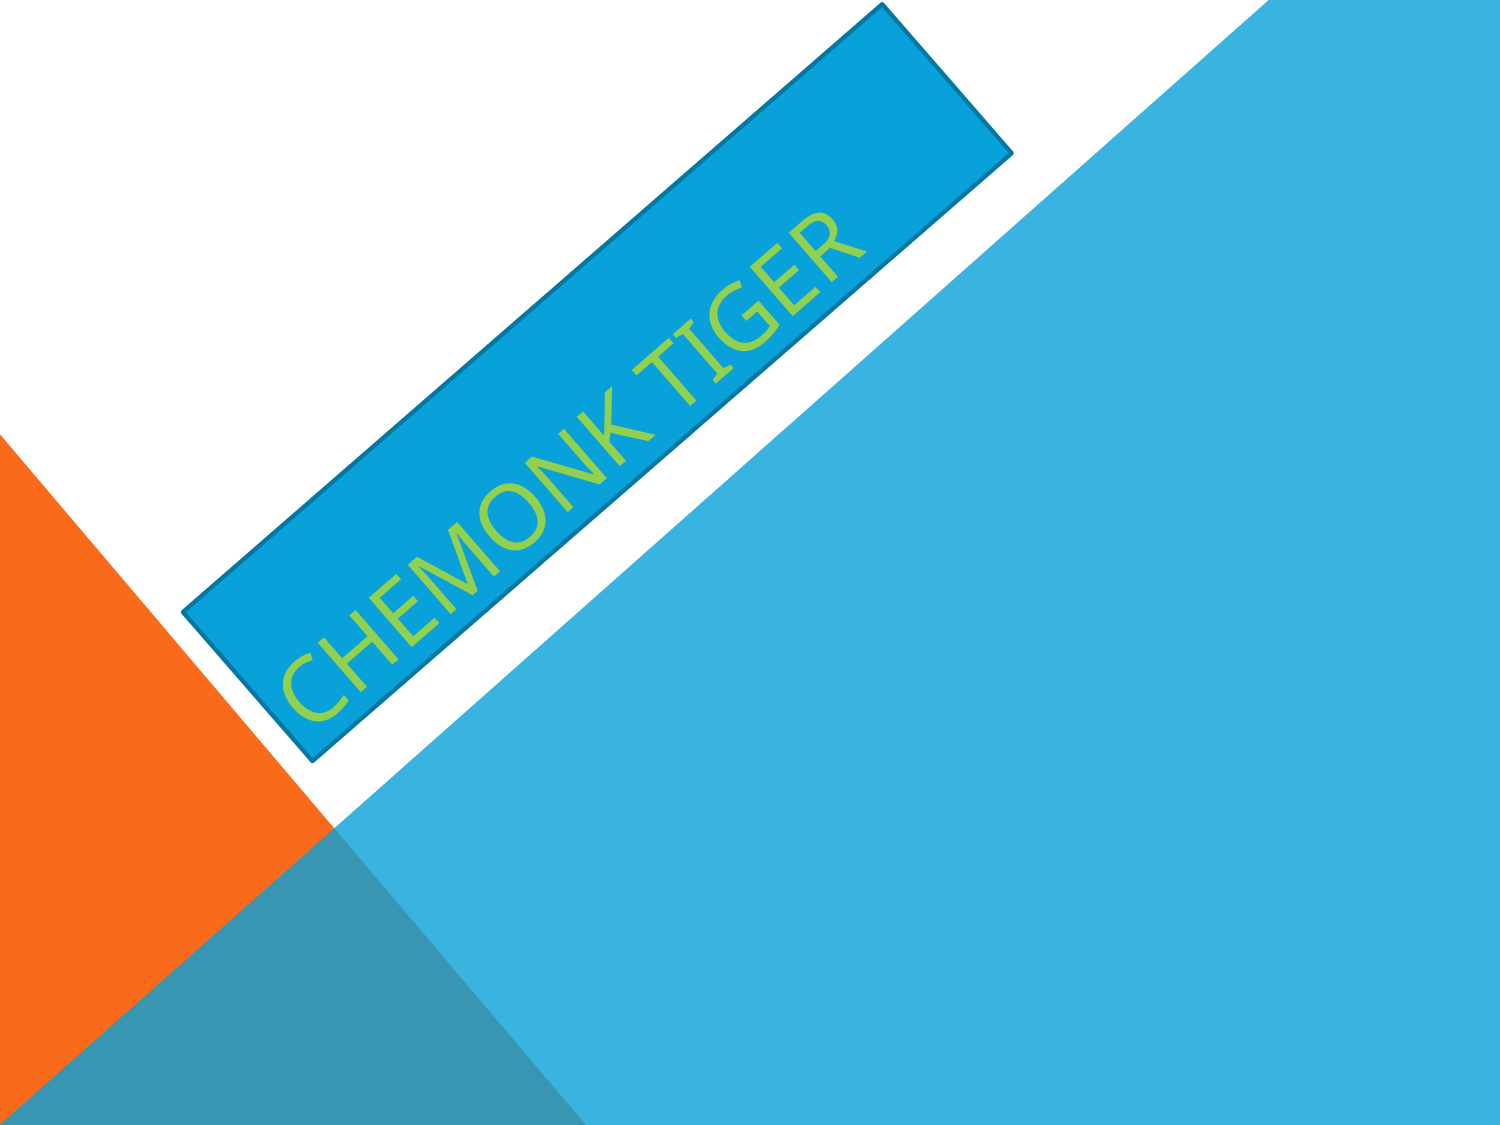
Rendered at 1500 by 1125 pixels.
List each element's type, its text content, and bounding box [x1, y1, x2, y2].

title Chemonk tiger [180, 2, 1014, 764]
